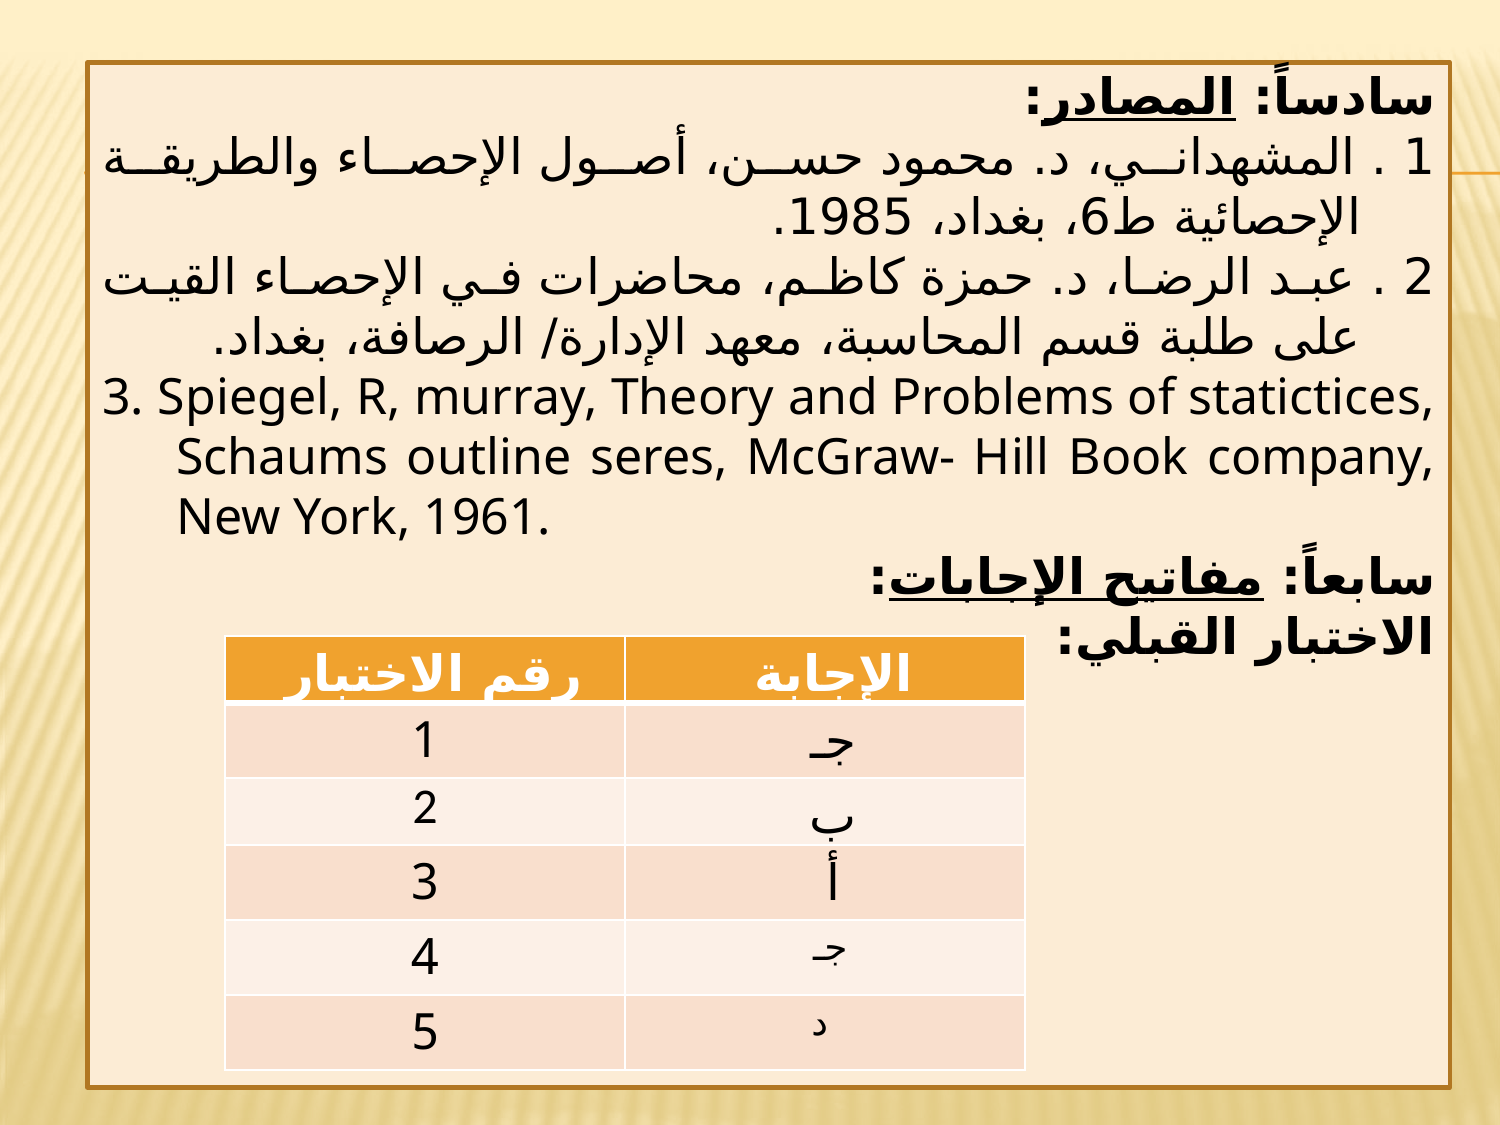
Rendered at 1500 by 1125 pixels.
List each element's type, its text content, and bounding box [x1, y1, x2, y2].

table_header الإجابة [626, 637, 1024, 700]
table_cell د [626, 996, 1024, 1069]
table_cell جـ [626, 706, 1024, 777]
table_cell أ [626, 846, 1024, 919]
table_cell ب [626, 779, 1024, 844]
text_box سادساً: المصادر: 1 . المشهداني، د. محمود حسن، أصول الإحصاء والطريقة الإحصائية ط6، بغداد، 1985. 2 . عبد الرضا، د. حمزة كاظم، محاضرات في الإحصاء القيت على طلبة قسم المحاسبة، معهد الإدارة/ الرصافة، بغداد. 3. Spiegel, R, murray, Theory and Problems of statictices, Schaums outline seres, McGraw- Hill Book company, New York, 1961. سابعاً: مفاتيح الإجابات: الاختبار القبلي: [85, 60, 1452, 1090]
table_cell 2 [226, 779, 624, 844]
table_cell 3 [226, 846, 624, 919]
table_cell 4 [226, 921, 624, 994]
table_header رقم الاختبار [226, 637, 624, 700]
table_cell 1 [226, 706, 624, 777]
table_cell 5 [226, 996, 624, 1069]
table_cell جـ [626, 921, 1024, 994]
